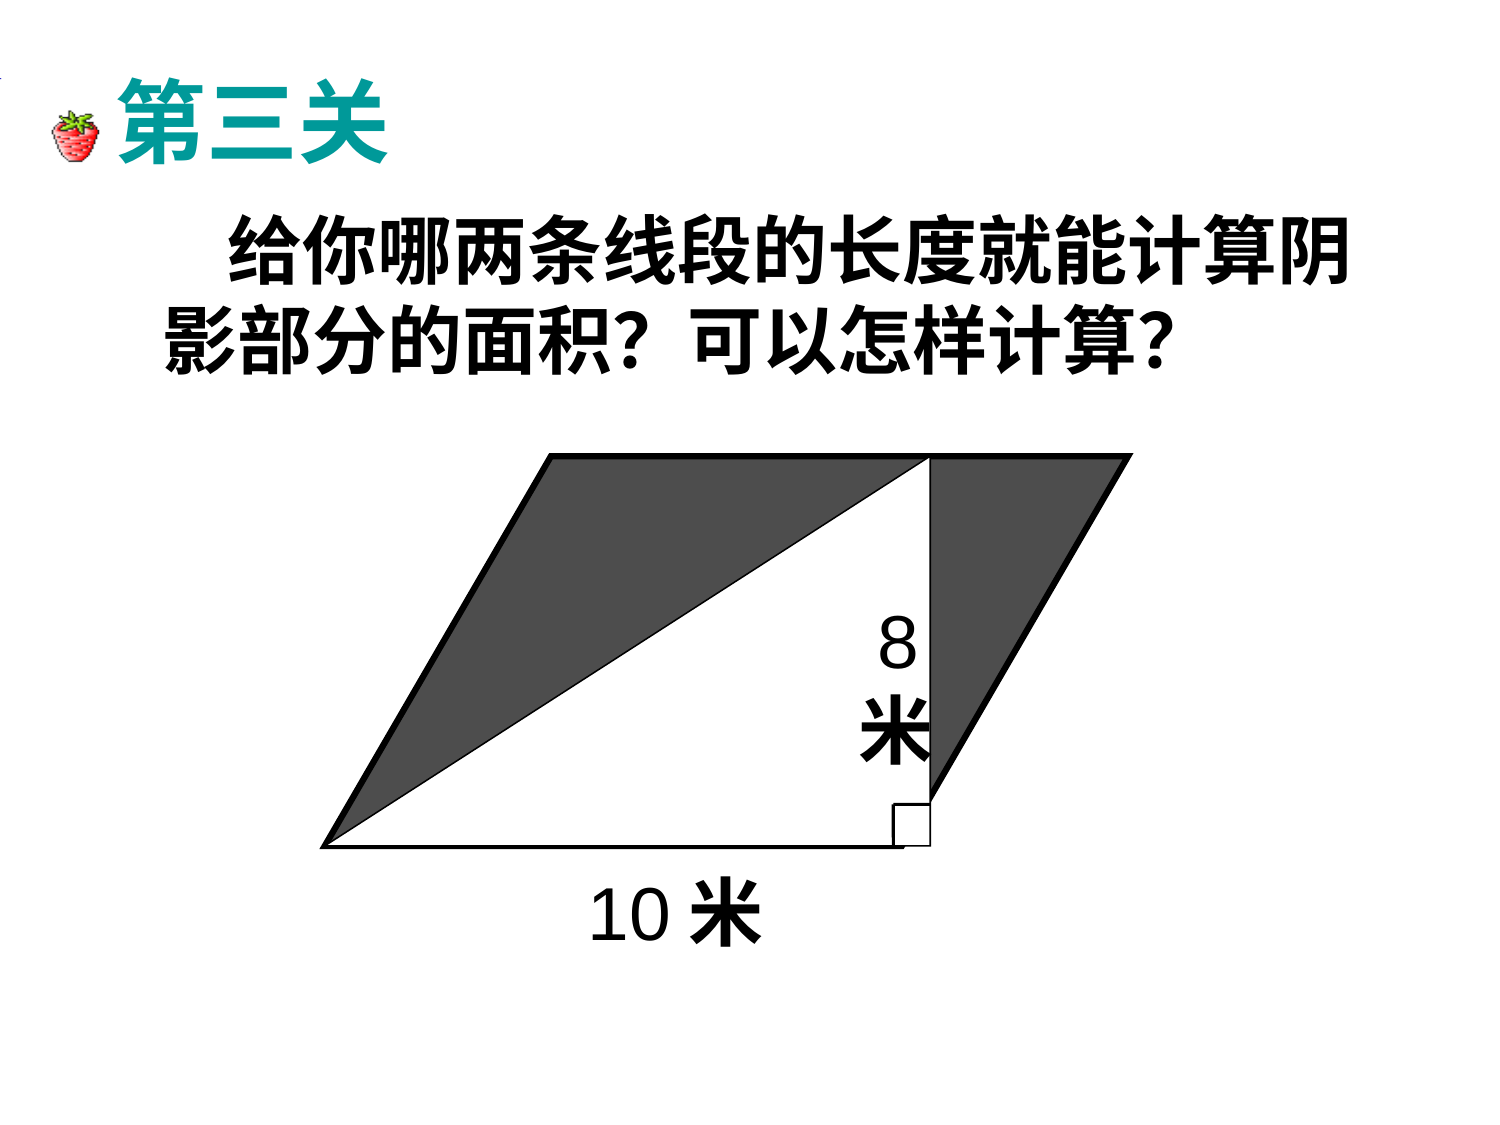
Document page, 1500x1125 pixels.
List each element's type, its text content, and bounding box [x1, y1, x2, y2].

text_box 10米 [572, 857, 821, 963]
text_box 第三关 [100, 31, 1376, 209]
picture [0, 78, 148, 208]
text_box 给你哪两条线段的长度就能计算阴影部分的面积？可以怎样计算？ [147, 196, 1436, 392]
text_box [324, 456, 1129, 847]
